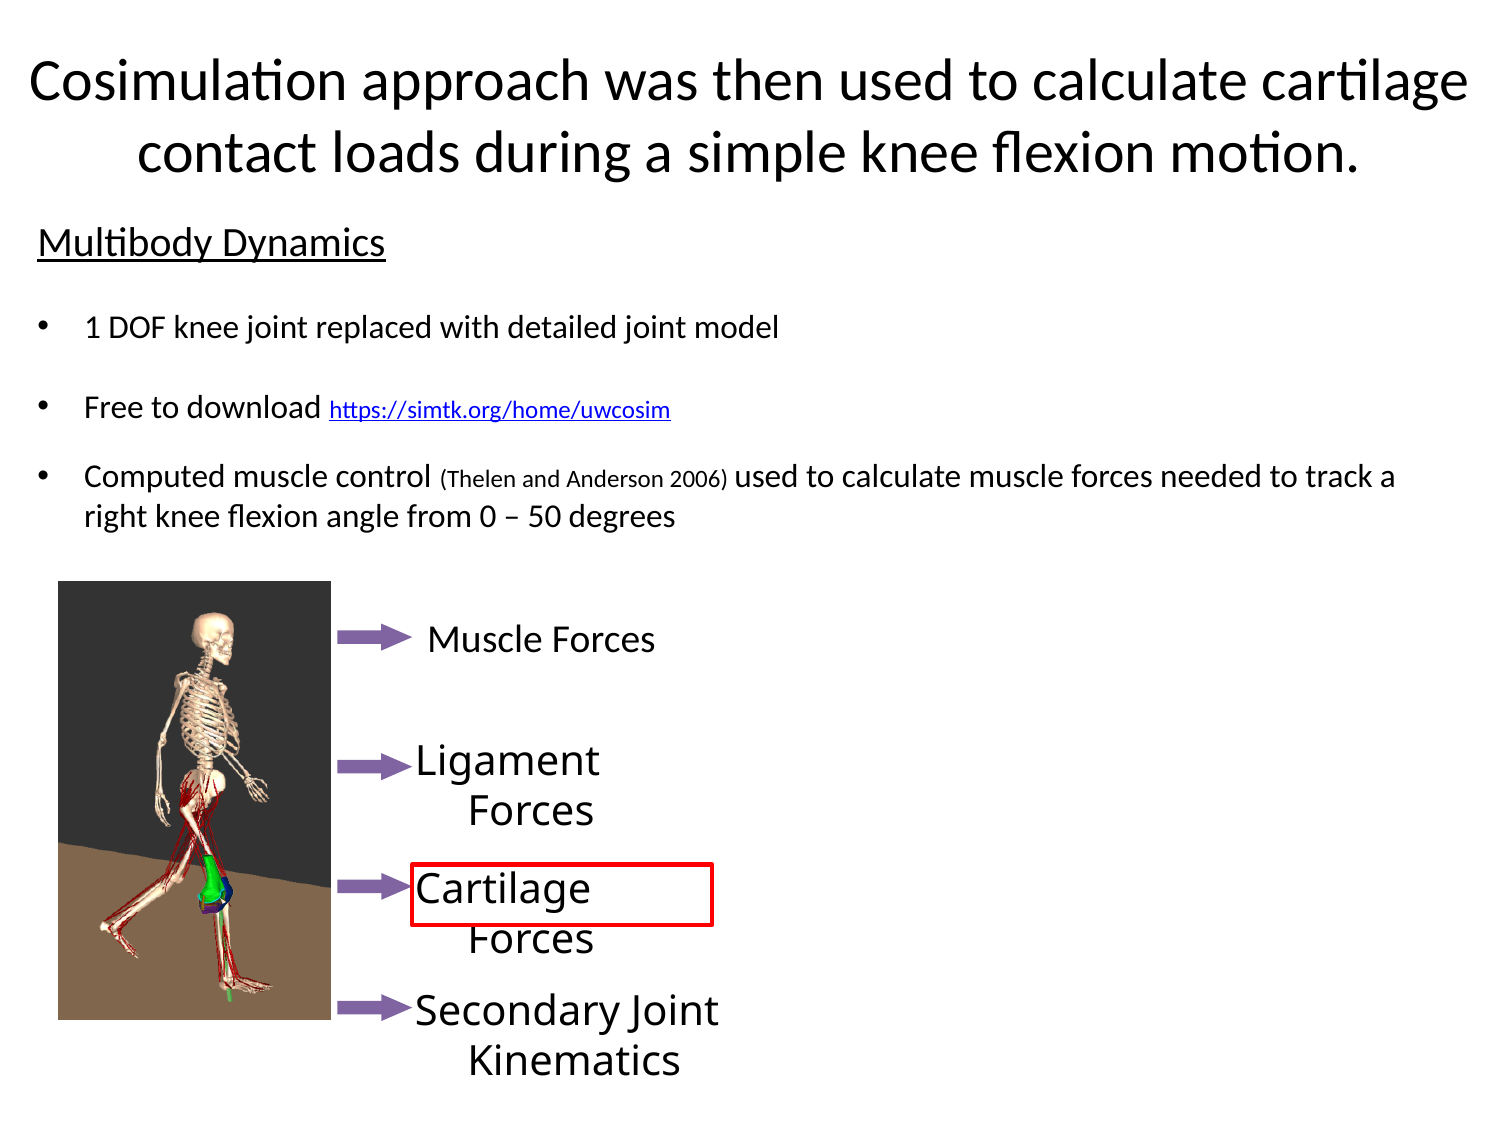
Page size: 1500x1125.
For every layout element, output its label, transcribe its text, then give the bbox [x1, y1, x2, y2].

picture [58, 581, 331, 1020]
text_box [410, 862, 714, 927]
text_box Muscle Forces [347, 605, 736, 669]
text_box Secondary Joint Kinematics [400, 976, 938, 1039]
title Cosimulation approach was then used to calculate cartilage contact loads during a simple knee flexion motion. [0, 0, 1500, 225]
text_box [335, 871, 410, 902]
text_box Cartilage Forces [400, 854, 738, 976]
text_box [335, 751, 415, 783]
text_box [335, 621, 415, 653]
text_box Ligament Forces [400, 726, 751, 848]
text_box [335, 992, 415, 1023]
text_box Multibody Dynamics 1 DOF knee joint replaced with detailed joint model Free to download https://simtk.org/home/uwcosim Computed muscle control (Thelen and Anderson 2006) used to calculate muscle forces needed to track a right knee flexion angle from 0 – 50 degrees [22, 207, 1413, 542]
